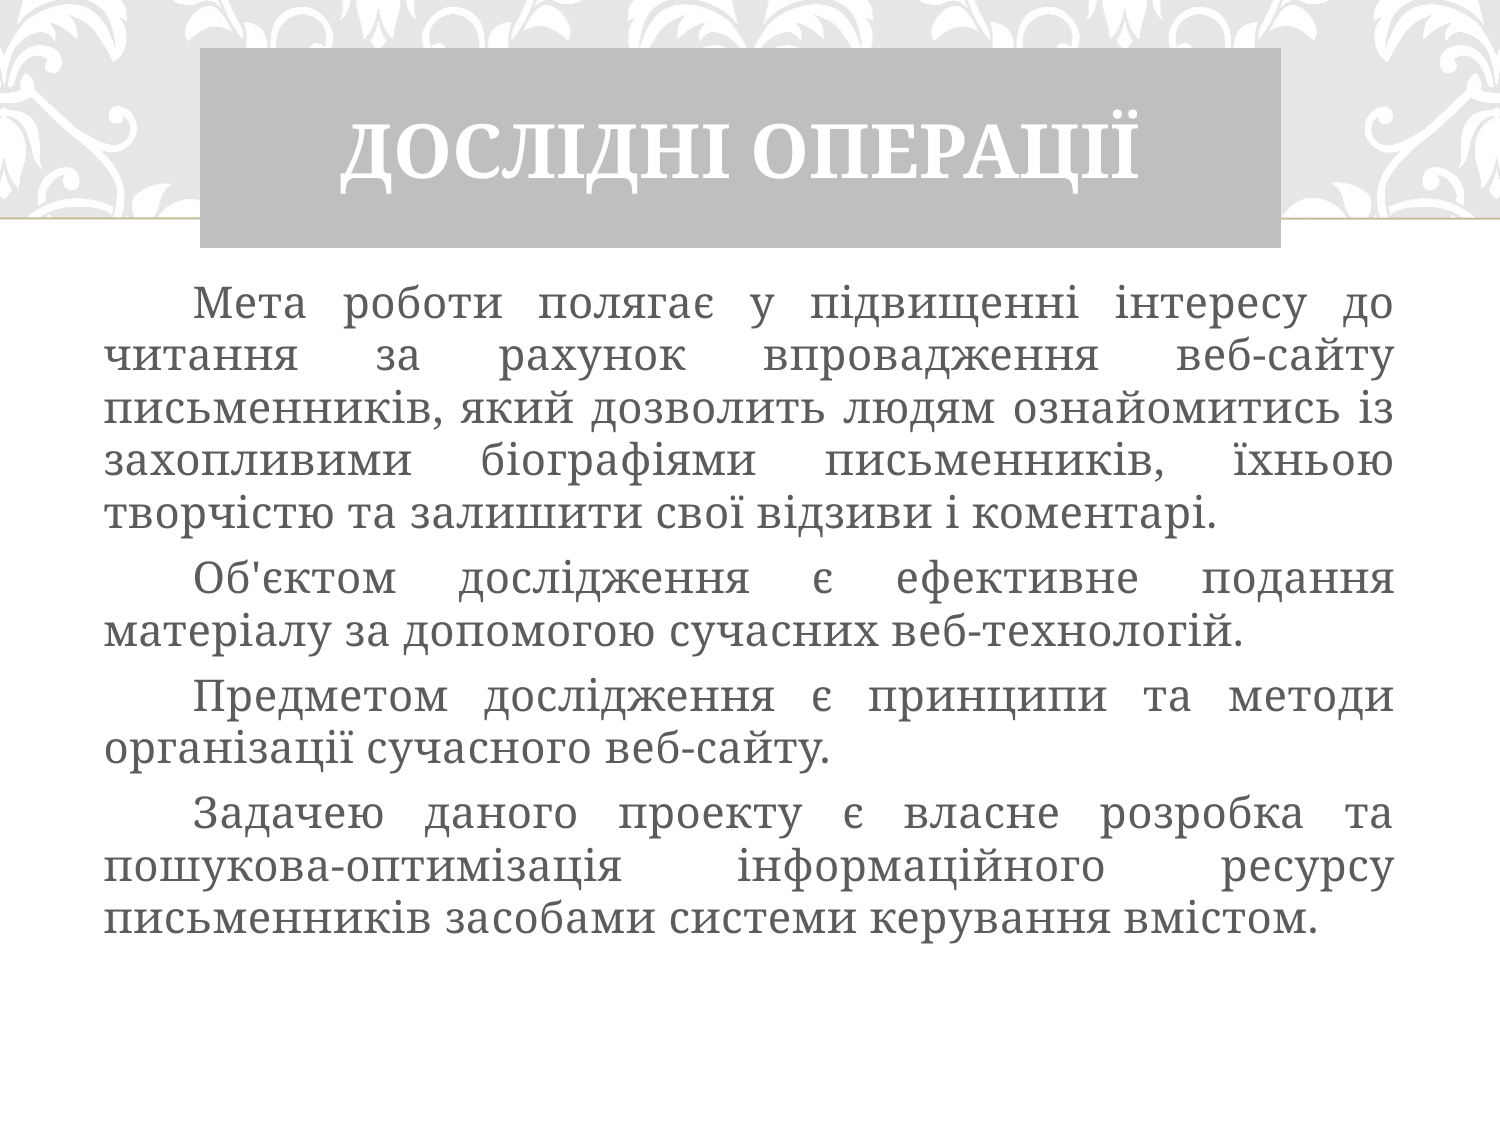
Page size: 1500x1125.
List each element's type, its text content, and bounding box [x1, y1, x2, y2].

title Дослідні операції [200, 48, 1281, 248]
list Мета роботи полягає у підвищенні інтересу до читання за рахунок впровадження веб-сайту письменників, який дозволить людям ознайомитись із захопливими біографіями письменників, їхньою творчістю та залишити свої відзиви і коментарі. Об'єктом дослідження є ефективне подання матеріалу за допомогою сучасних веб-технологій. Предметом дослідження є принципи та методи організації сучасного веб-сайту. Задачею даного проекту є власне розробка та пошукова-оптимізація інформаційного ресурсу письменників засобами системи керування вмістом. [88, 267, 1412, 1035]
